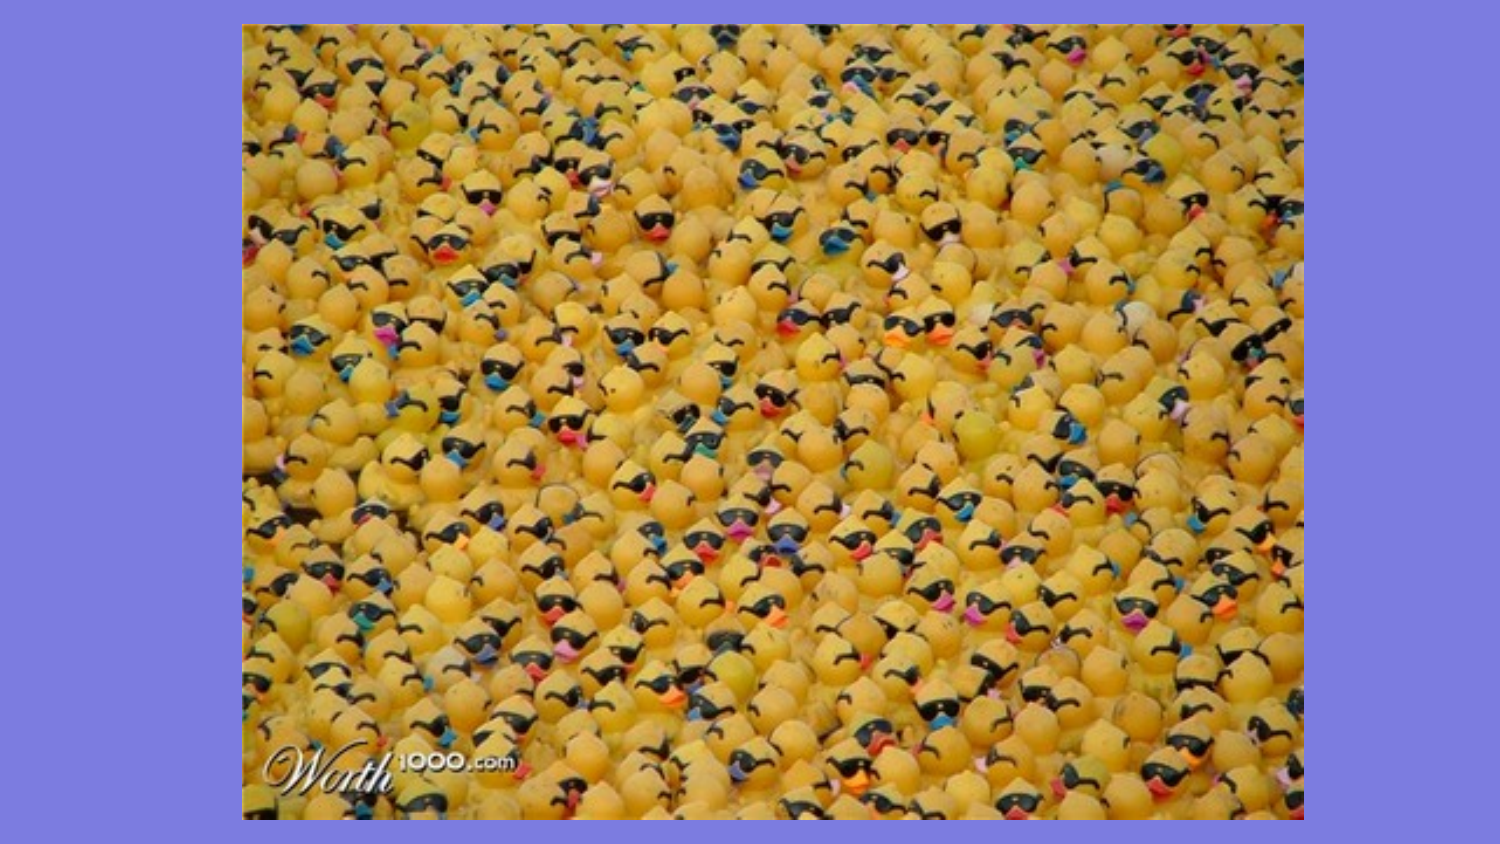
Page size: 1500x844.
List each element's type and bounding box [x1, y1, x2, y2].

picture [242, 24, 1305, 820]
